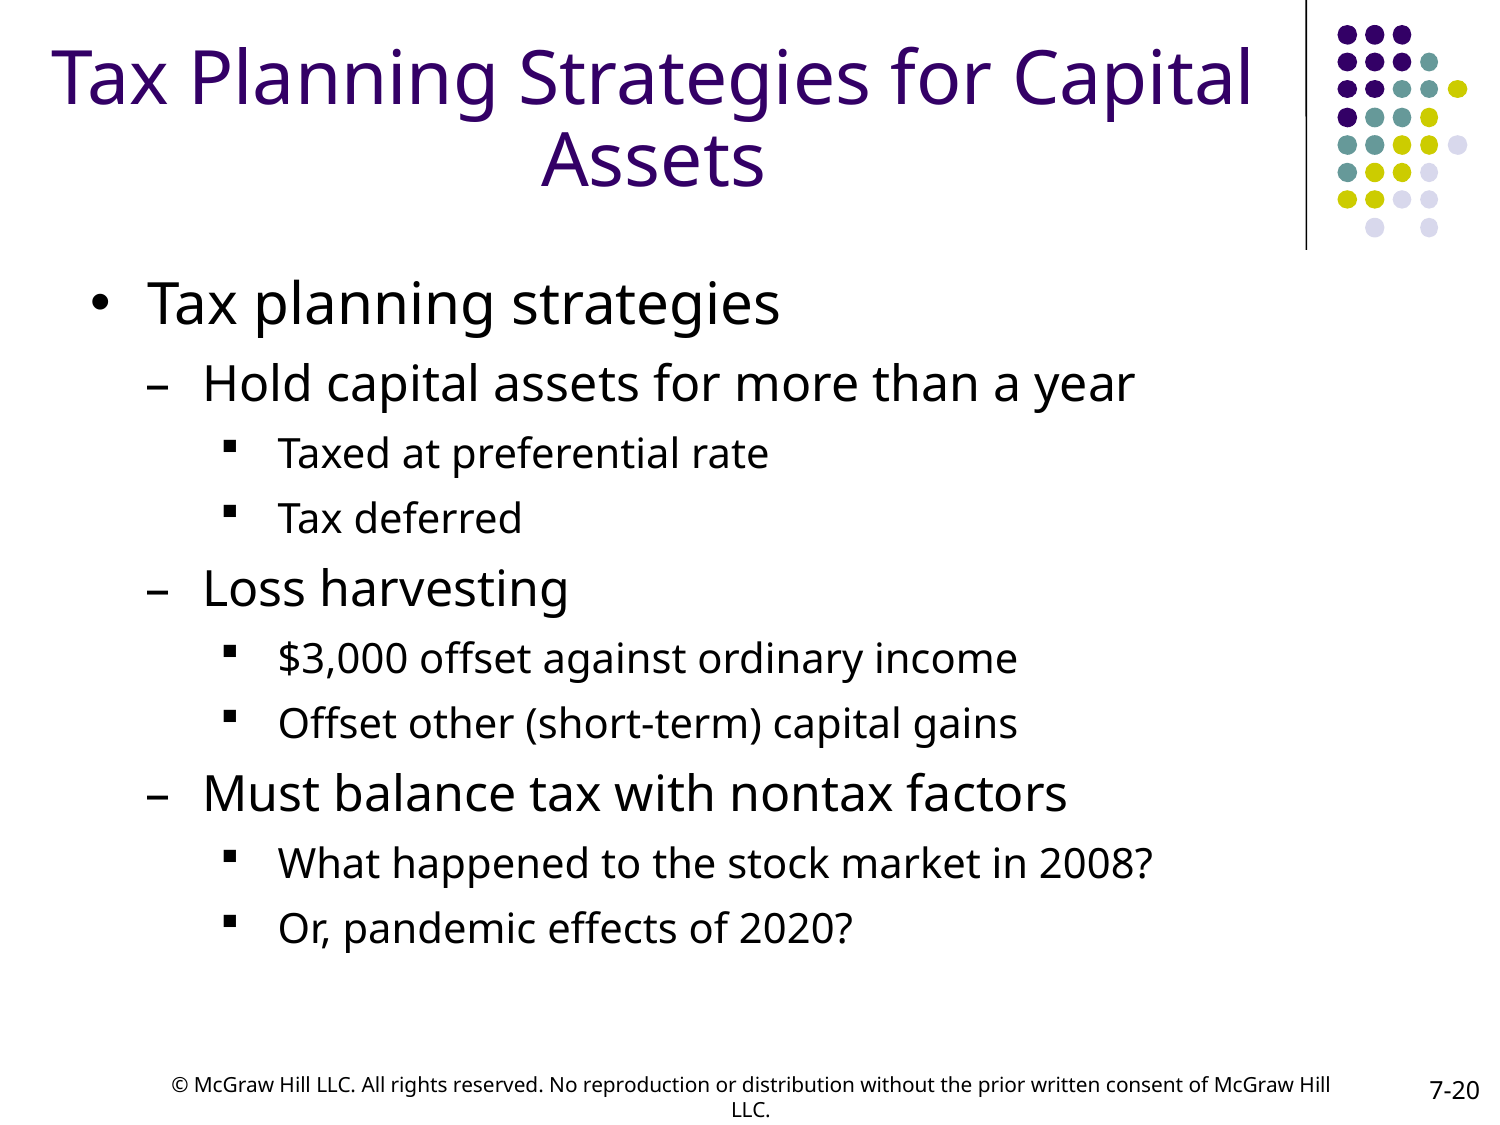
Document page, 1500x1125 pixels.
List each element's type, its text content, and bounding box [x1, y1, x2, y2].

title Tax Planning Strategies for Capital Assets [32, 8, 1275, 234]
slide_number 7-20 [1345, 1061, 1496, 1122]
list Tax planning strategies Hold capital assets for more than a year Taxed at preferential rate Tax deferred Loss harvesting $3,000 offset against ordinary income Offset other (short-term) capital gains Must balance tax with nontax factors What happened to the stock market in 2008? Or, pandemic effects of 2020? [75, 259, 1425, 1062]
